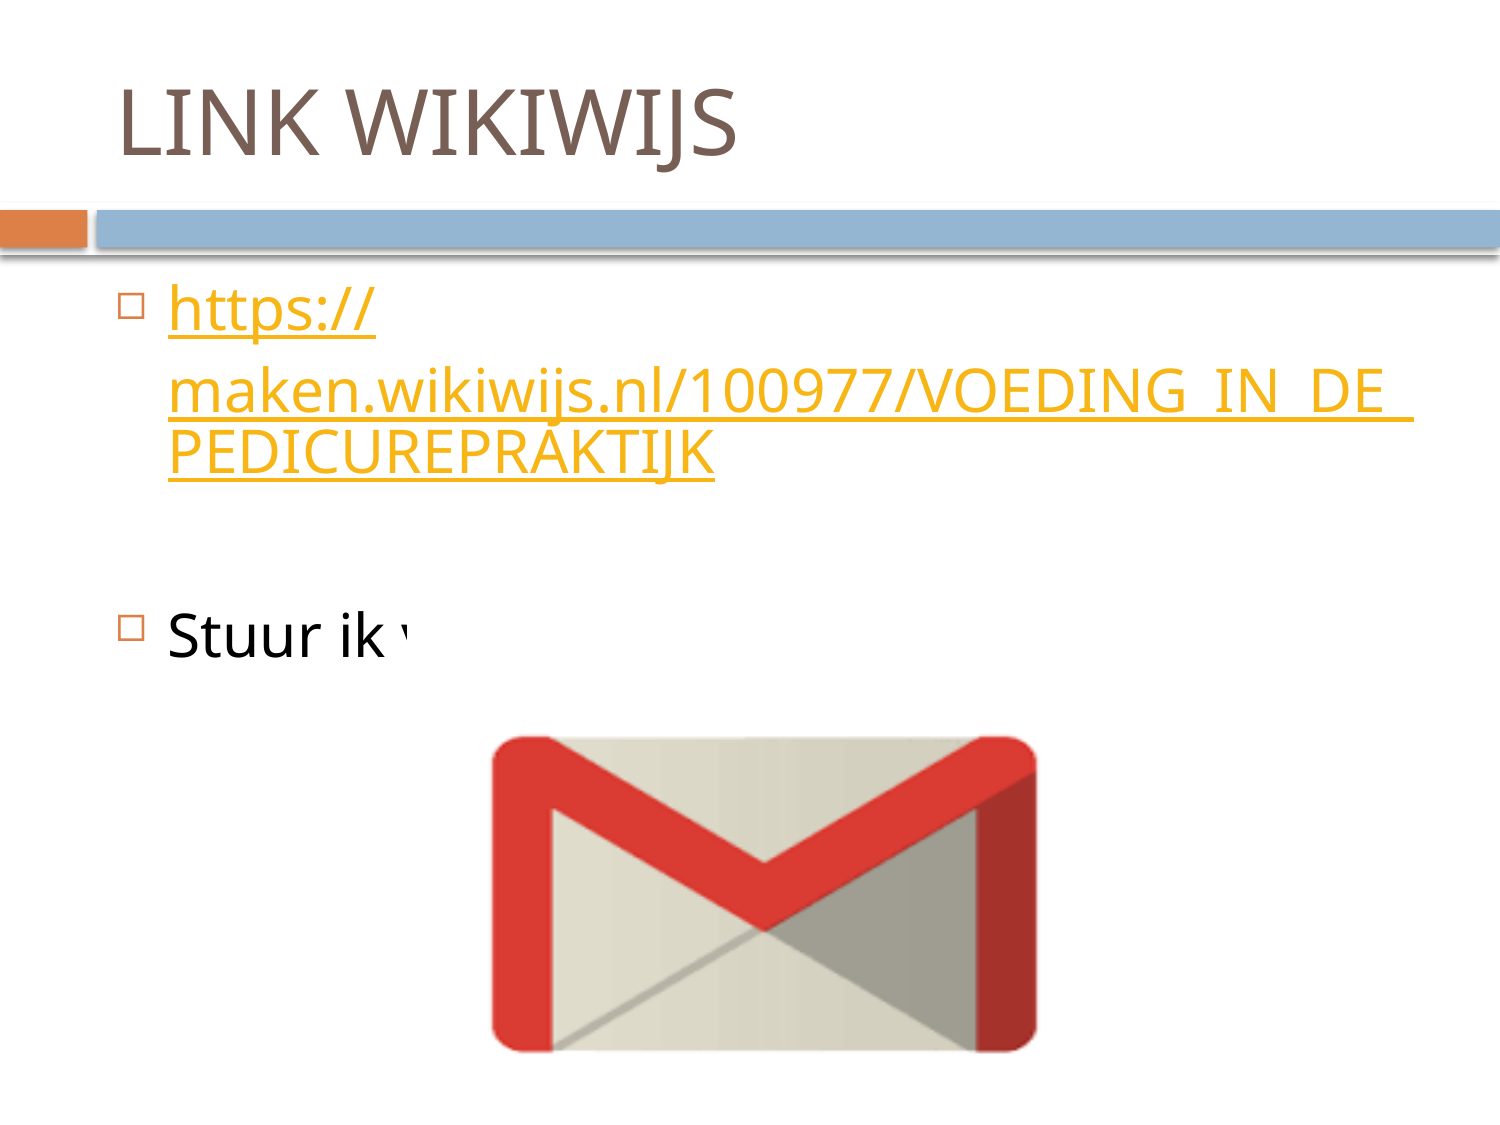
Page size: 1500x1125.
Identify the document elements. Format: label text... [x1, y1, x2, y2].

picture [407, 609, 1124, 1125]
title LINK WIKIWIJS [100, 37, 1438, 200]
list https://maken.wikiwijs.nl/100977/VOEDING_IN_DE_PEDICUREPRAKTIJK Stuur ik via de mail!!!! [100, 262, 1438, 1000]
